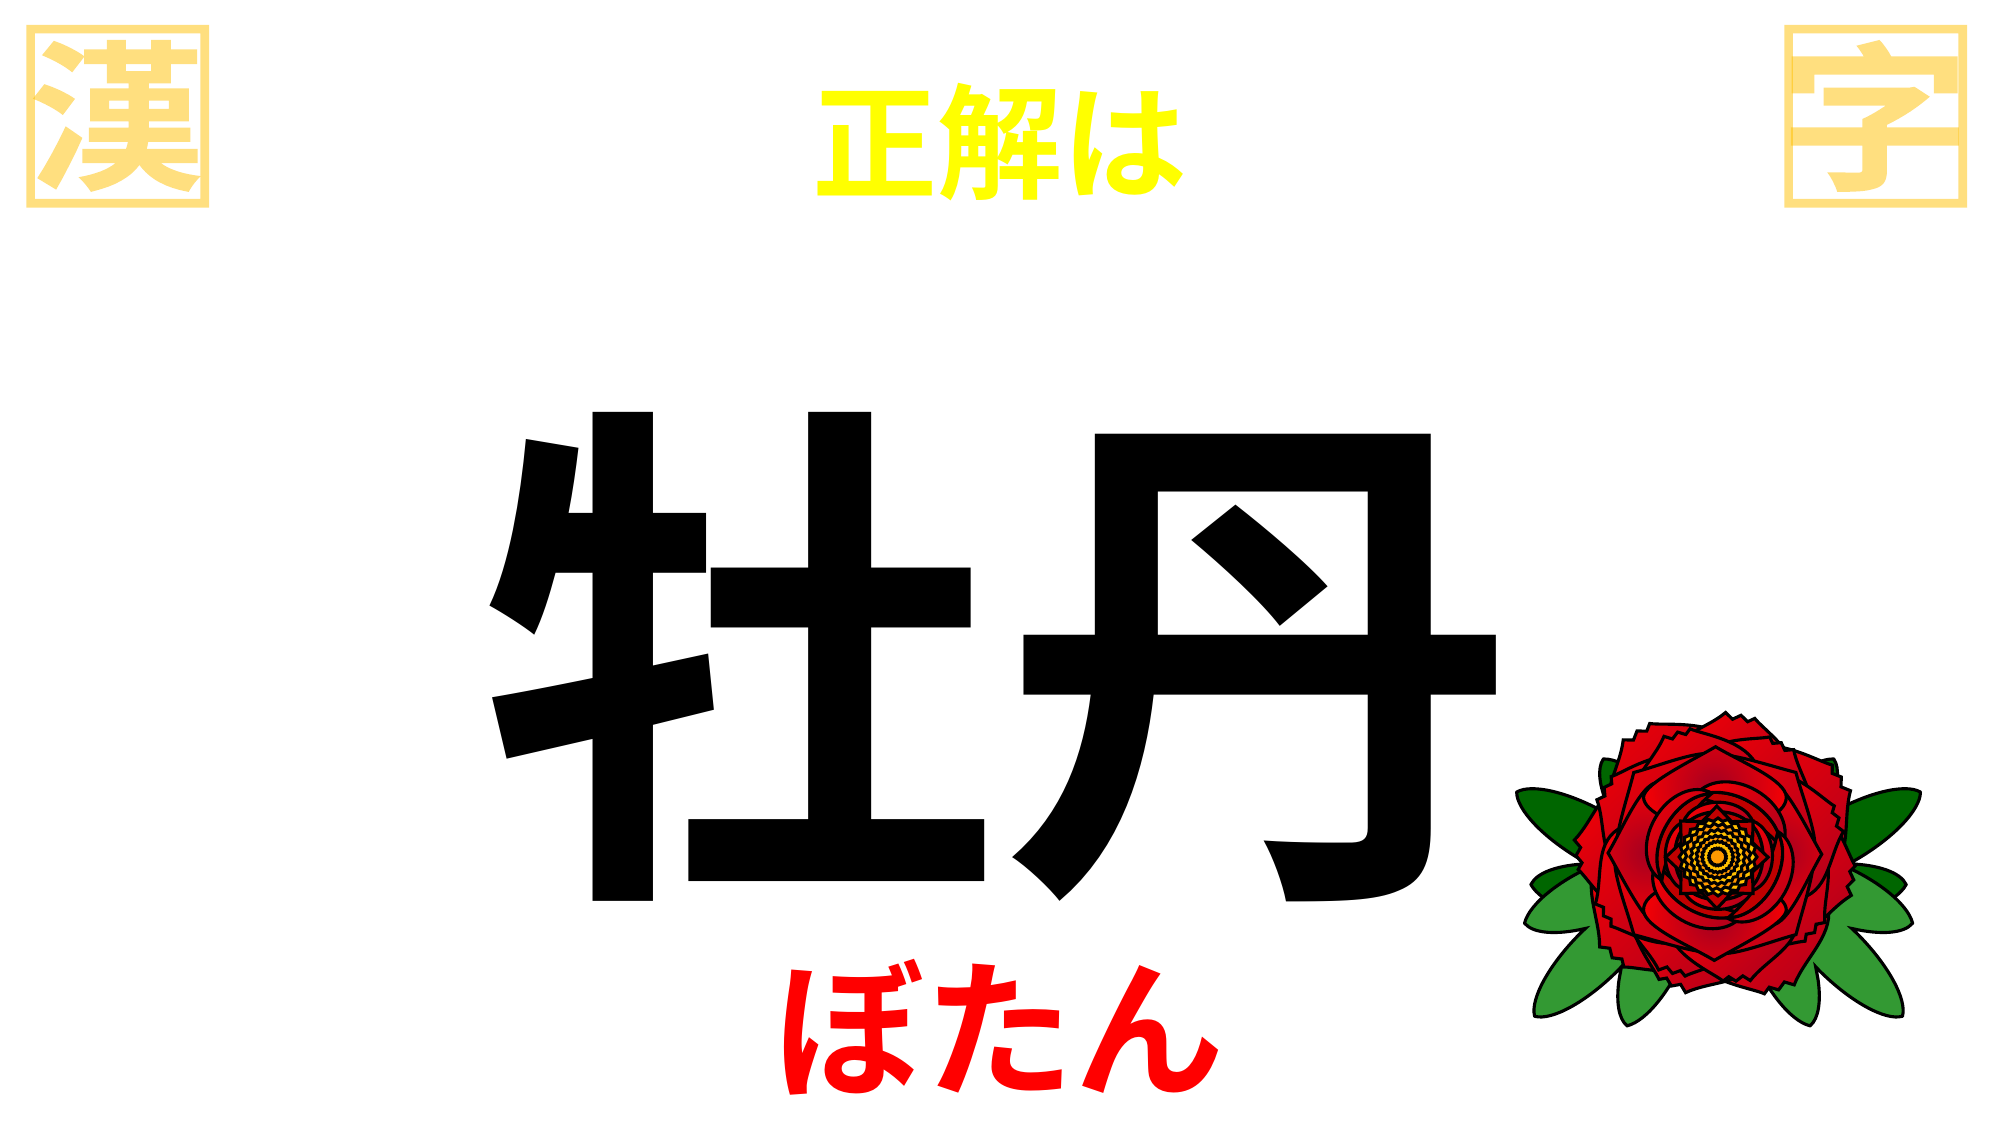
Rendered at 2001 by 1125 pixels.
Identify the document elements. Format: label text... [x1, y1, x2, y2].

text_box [1501, 710, 1936, 1049]
text_box ぼたん [0, 928, 2000, 1123]
text_box 正解は [0, 57, 2000, 222]
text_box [1784, 24, 1968, 208]
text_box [26, 24, 210, 208]
text_box 牡丹 [464, 326, 1536, 966]
